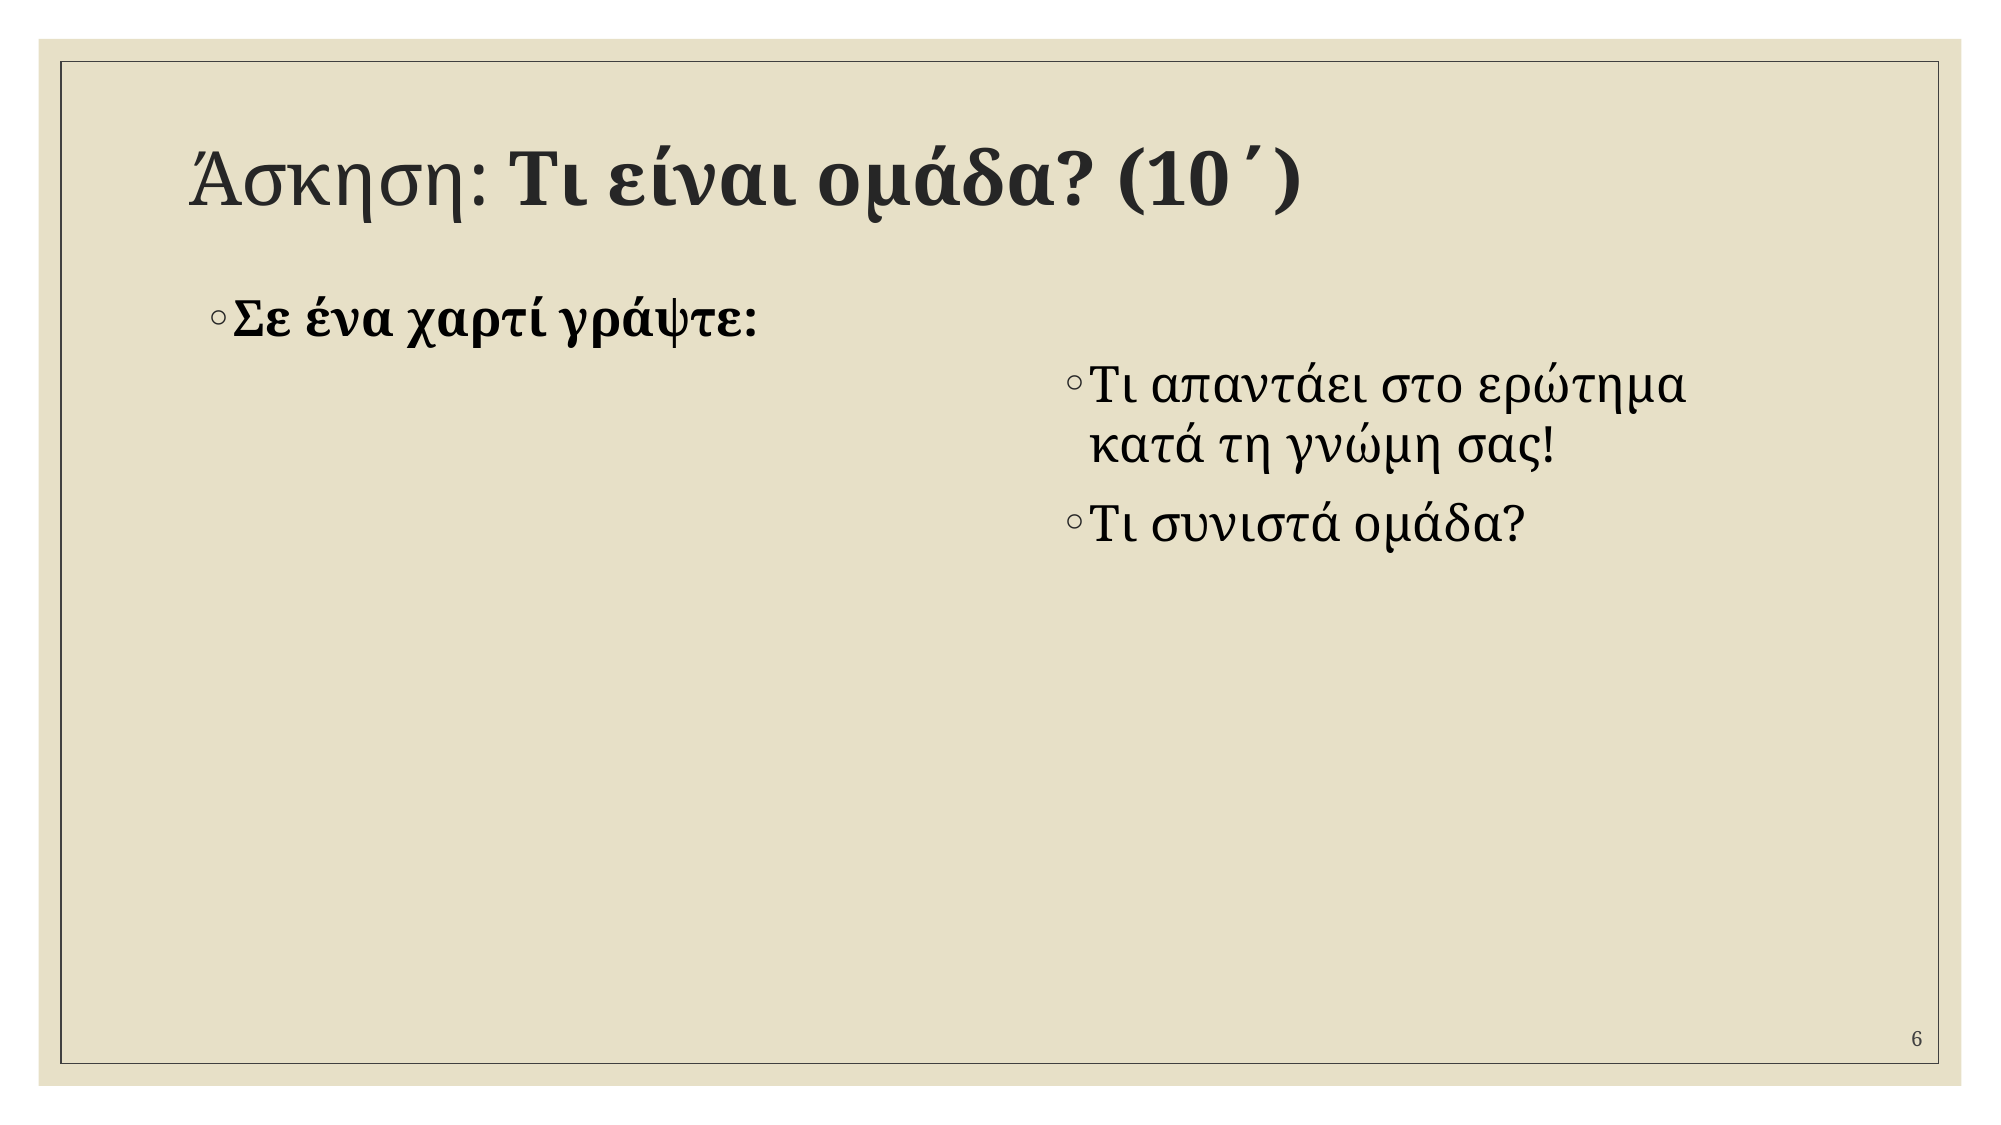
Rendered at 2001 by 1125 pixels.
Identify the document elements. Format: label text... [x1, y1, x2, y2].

title Άσκηση: Τι είναι ομάδα? (10΄) [174, 105, 1825, 258]
list Τι απαντάει στο ερώτημα κατά τη γνώμη σας! Τι συνιστά ομάδα? [1044, 345, 1825, 960]
slide_number 6 [1697, 1019, 1938, 1062]
list Σε ένα χαρτί γράψτε: [189, 279, 969, 895]
